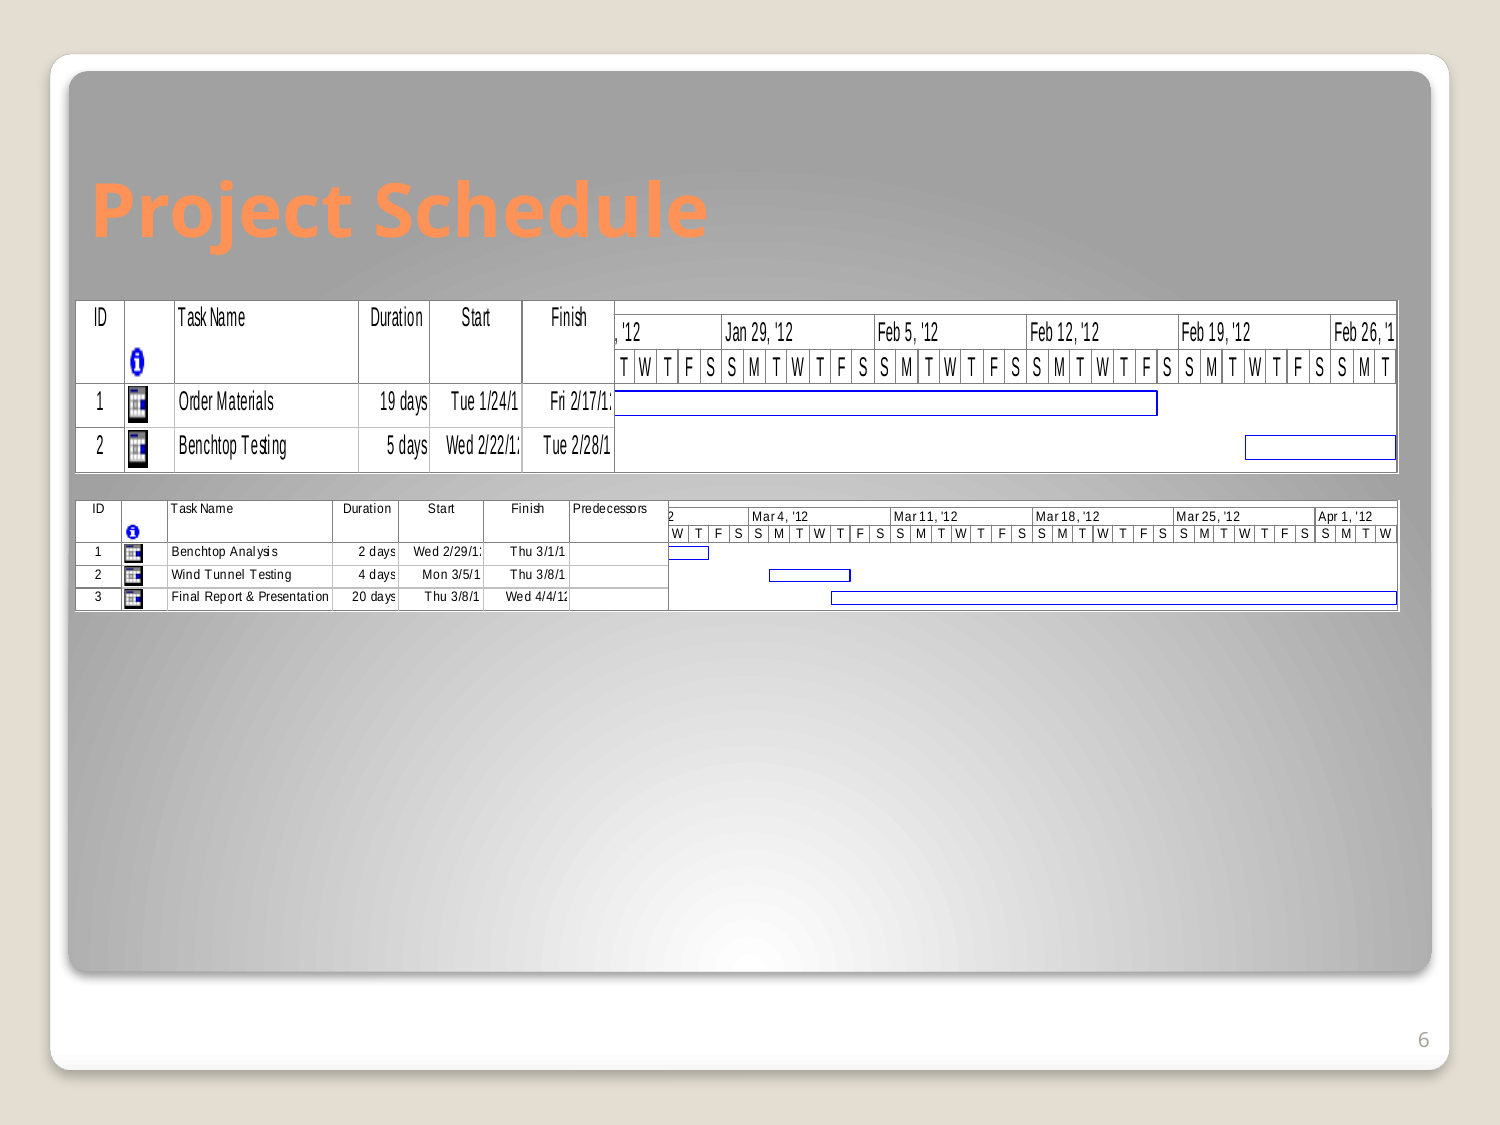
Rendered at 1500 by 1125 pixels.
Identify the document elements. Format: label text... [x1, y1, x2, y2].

picture [74, 299, 1401, 476]
slide_number 6 [1369, 1002, 1445, 1063]
picture [74, 499, 1401, 613]
title Project Schedule [75, 87, 1418, 260]
